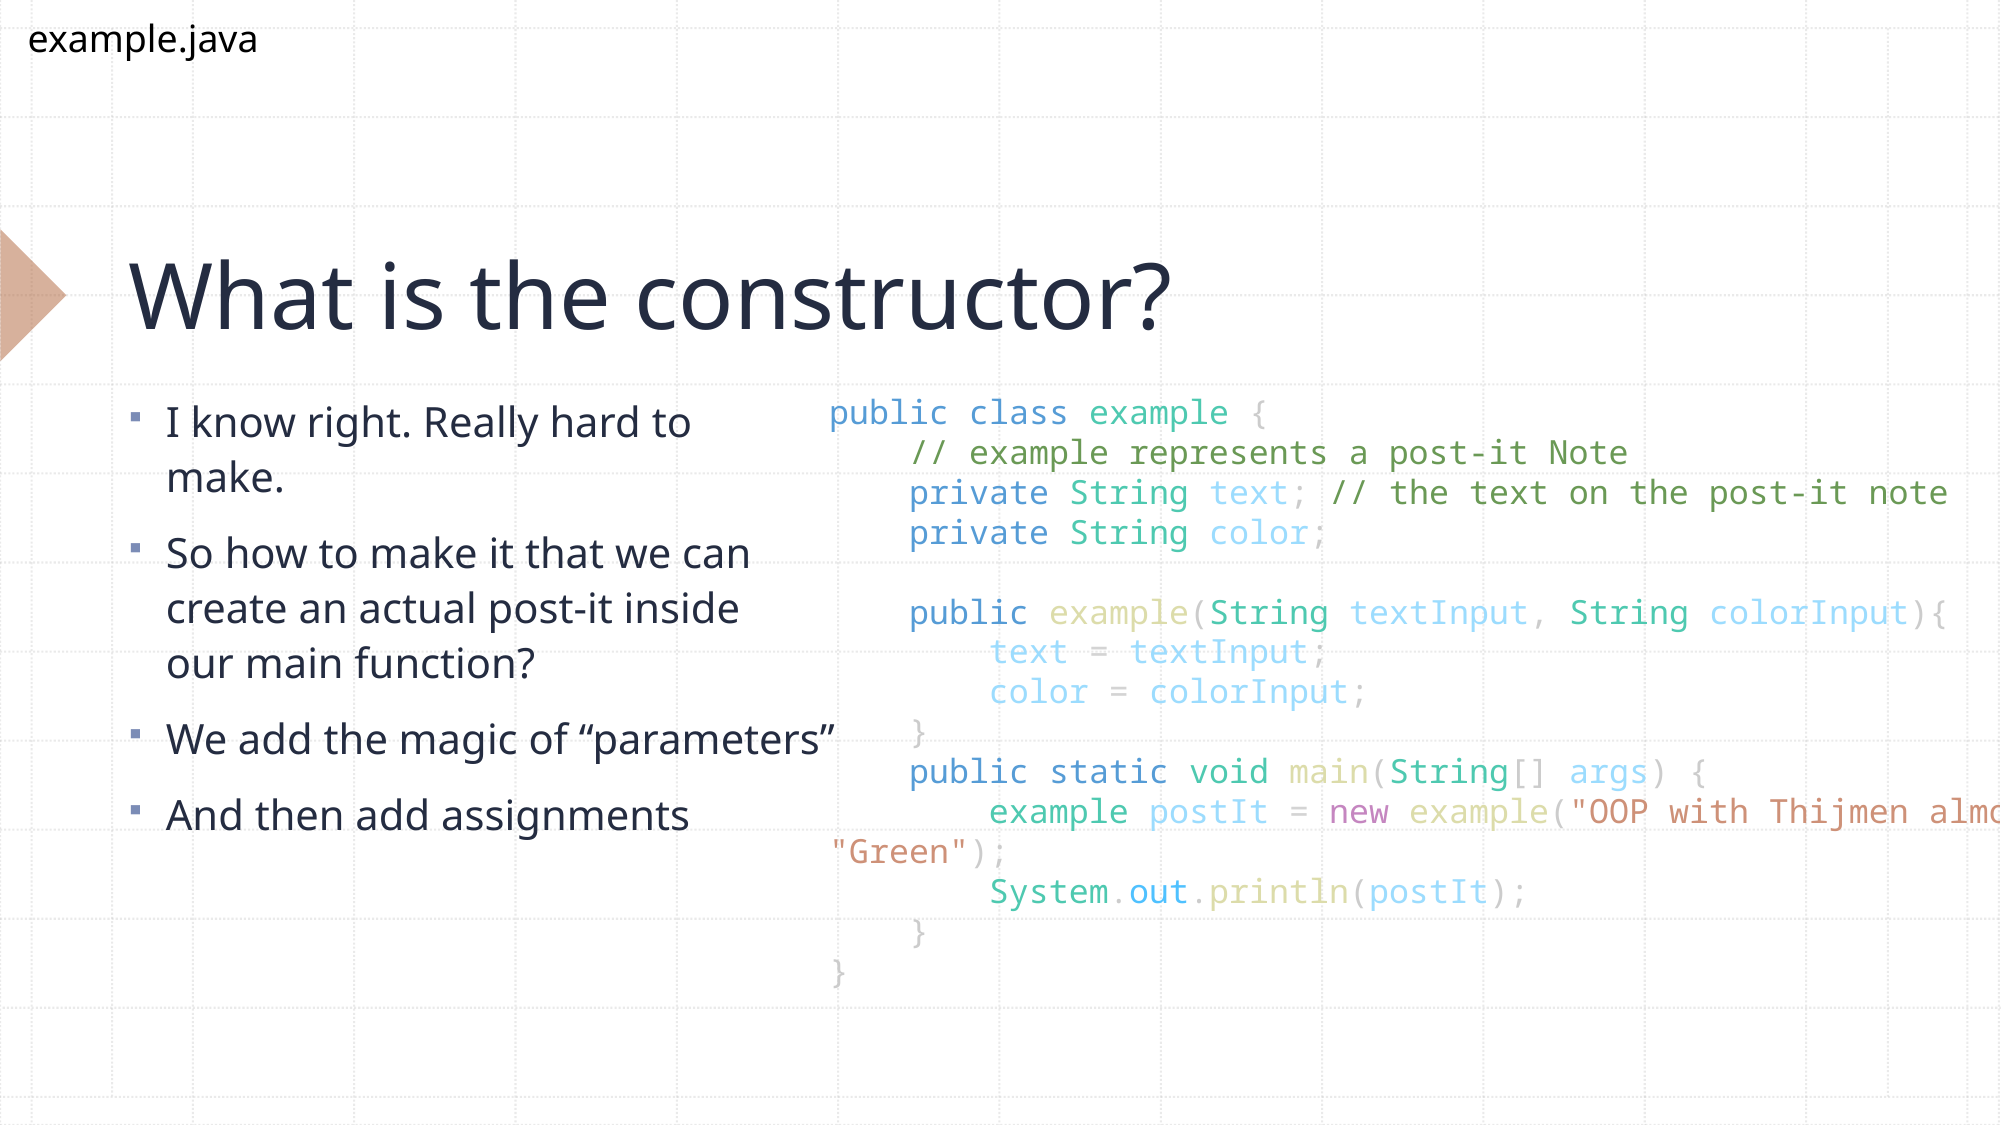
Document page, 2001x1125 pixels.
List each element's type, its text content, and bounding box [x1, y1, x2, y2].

text_box example.java [12, 7, 274, 68]
text_box public class example { // example represents a post-it Note private String text; // the text on the post-it note private String color; public example(String textInput, String colorInput){ text = textInput; color = colorInput; } public static void main(String[] args) { example postIt = new example("OOP with Thijmen almost looks fun!", "Green"); System.out.println(postIt); } } [814, 383, 2000, 998]
list I know right. Really hard to make. So how to make it that we can create an actual post-it inside our main function? We add the magic of “parameters” And then add assignments [113, 383, 814, 969]
title What is the constructor? [113, 119, 1808, 356]
